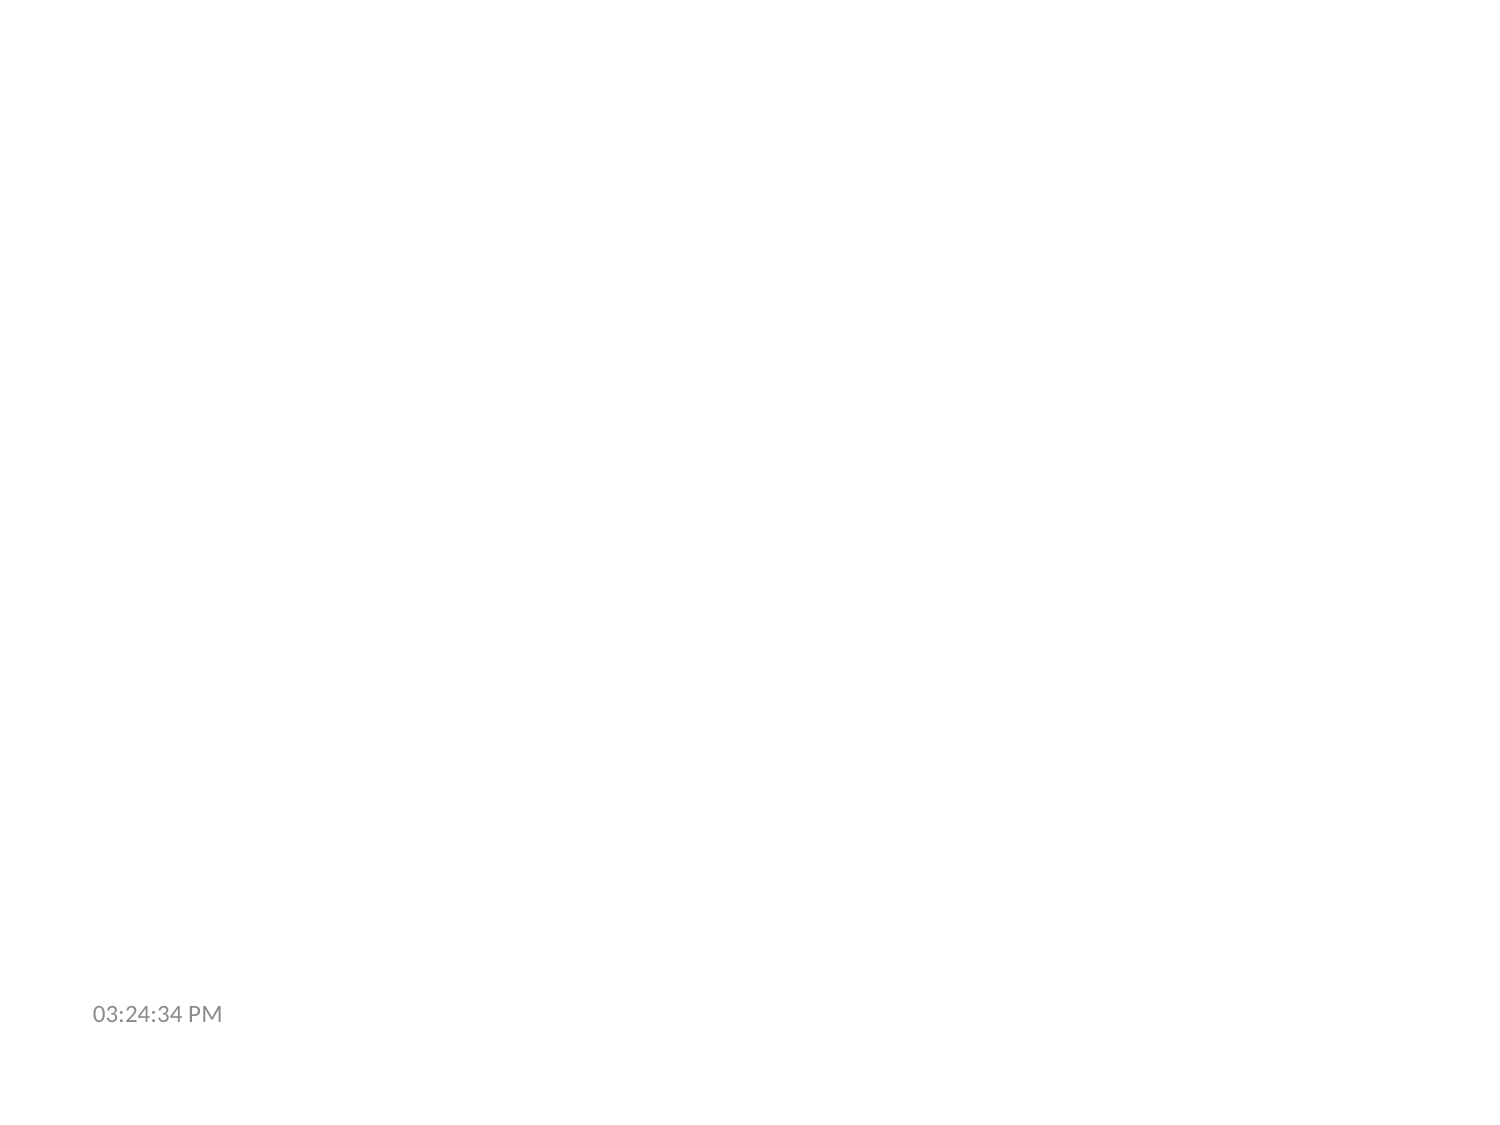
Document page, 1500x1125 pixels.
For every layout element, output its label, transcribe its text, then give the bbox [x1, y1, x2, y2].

text_box 3:35:09 PM [77, 982, 428, 1043]
